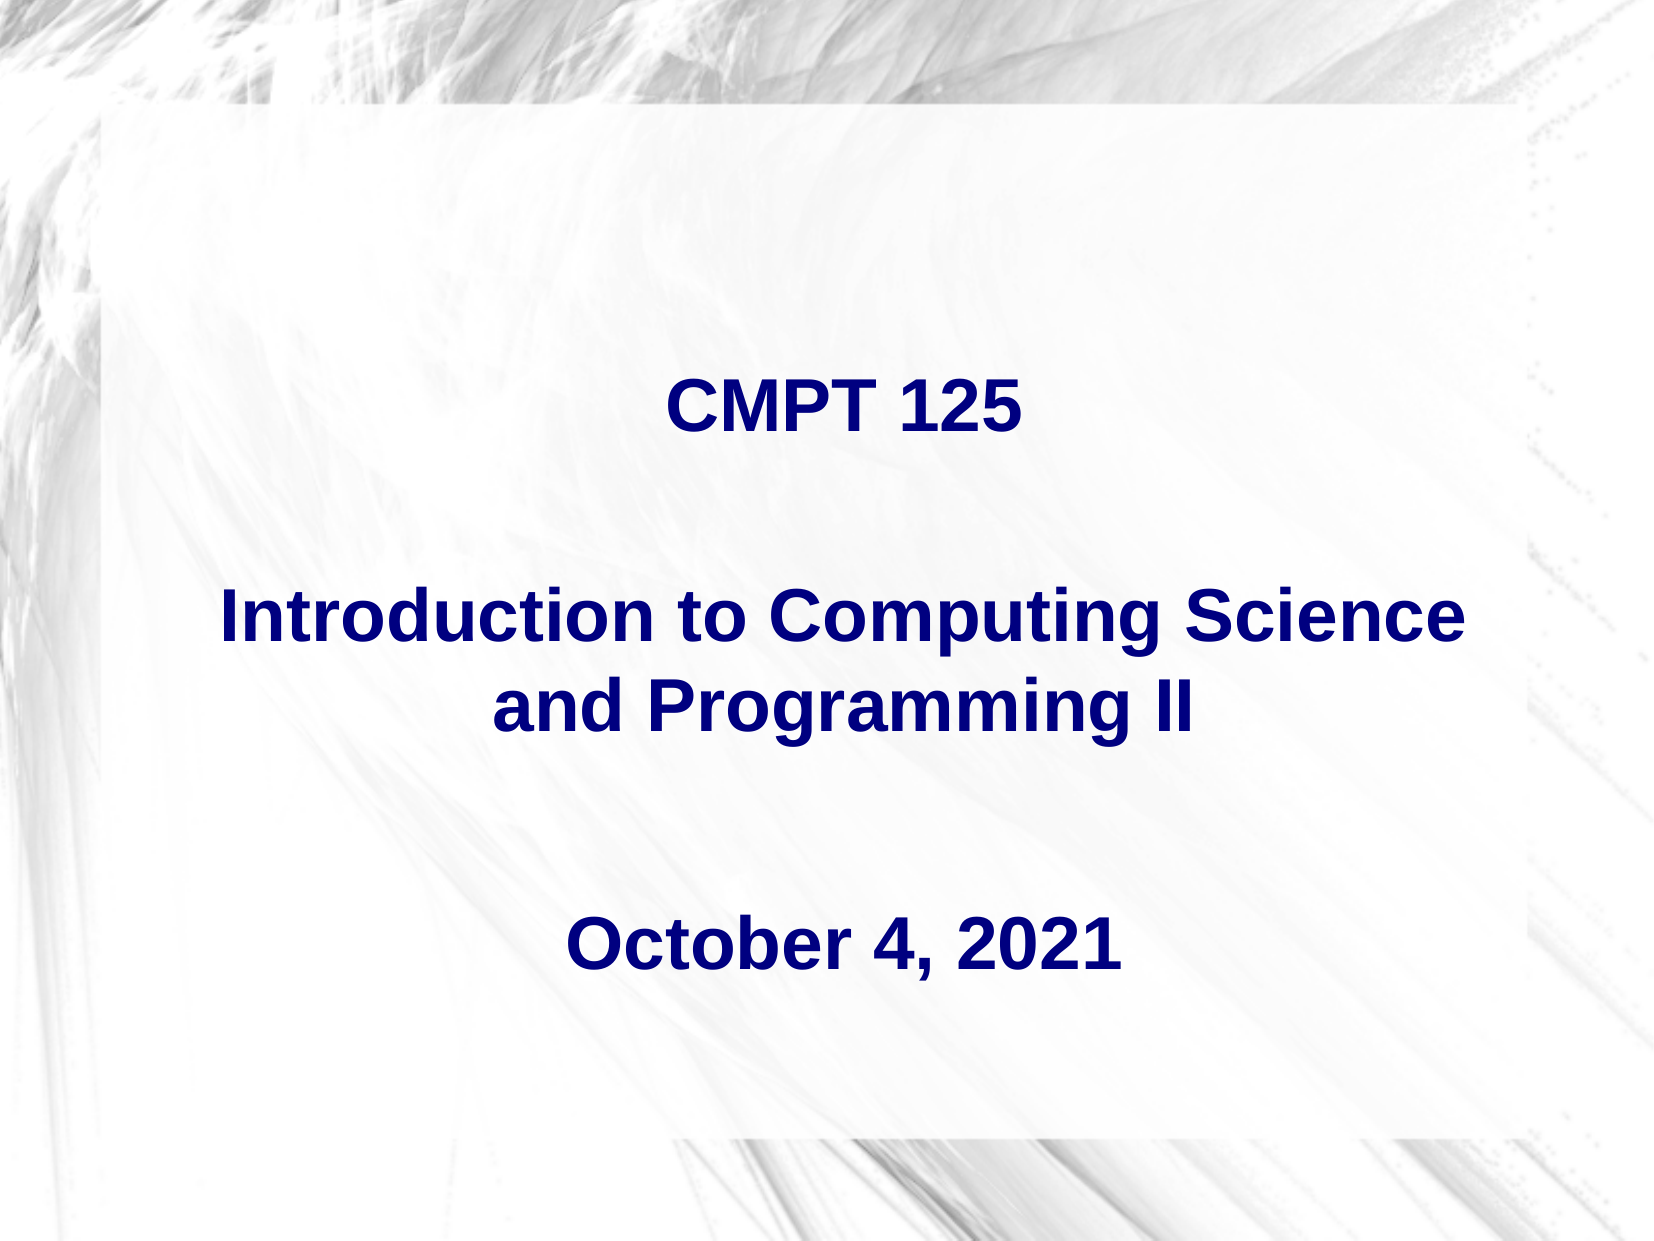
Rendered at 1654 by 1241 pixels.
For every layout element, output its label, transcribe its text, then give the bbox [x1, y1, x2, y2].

picture [0, 0, 1654, 1241]
list CMPT 125 Introduction to Computing Science and Programming II October 4, 2021 [118, 237, 1571, 1224]
